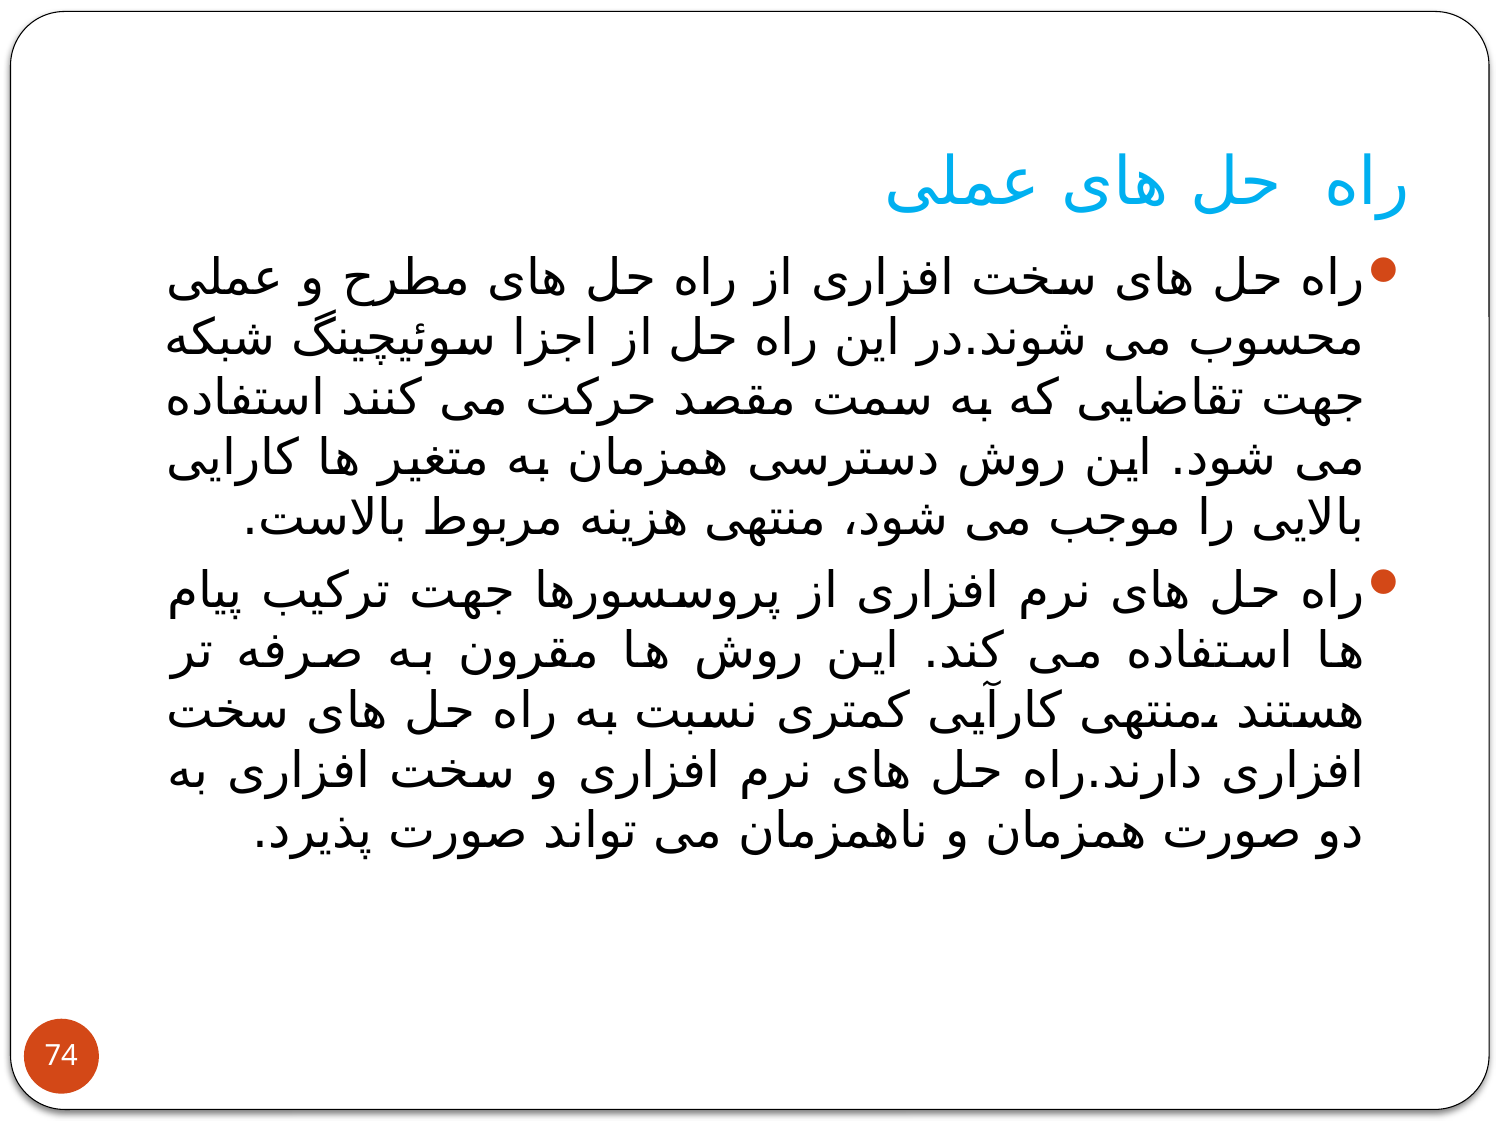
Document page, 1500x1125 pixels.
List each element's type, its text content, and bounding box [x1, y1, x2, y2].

slide_number 74 [23, 1018, 99, 1094]
list راه حل های سخت افزاری از راه حل های مطرح و عملی محسوب می شوند.در این راه حل از اجزا سوئیچینگ شبکه جهت تقاضایی که به سمت مقصد حرکت می کنند استفاده می شود. این روش دسترسی همزمان به متغیر ها کارایی بالایی را موجب می شود، منتهی هزینه مربوط بالاست. راه حل های نرم افزاری از پروسسورها جهت ترکیب پیام ها استفاده می کند. این روش ها مقرون به صرفه تر هستند ،منتهی کارآیی کمتری نسبت به راه حل های سخت افزاری دارند.راه حل های نرم افزاری و سخت افزاری به دو صورت همزمان و ناهمزمان می تواند صورت پذیرد. [150, 237, 1425, 988]
title راه حل های عملی [150, 45, 1425, 233]
